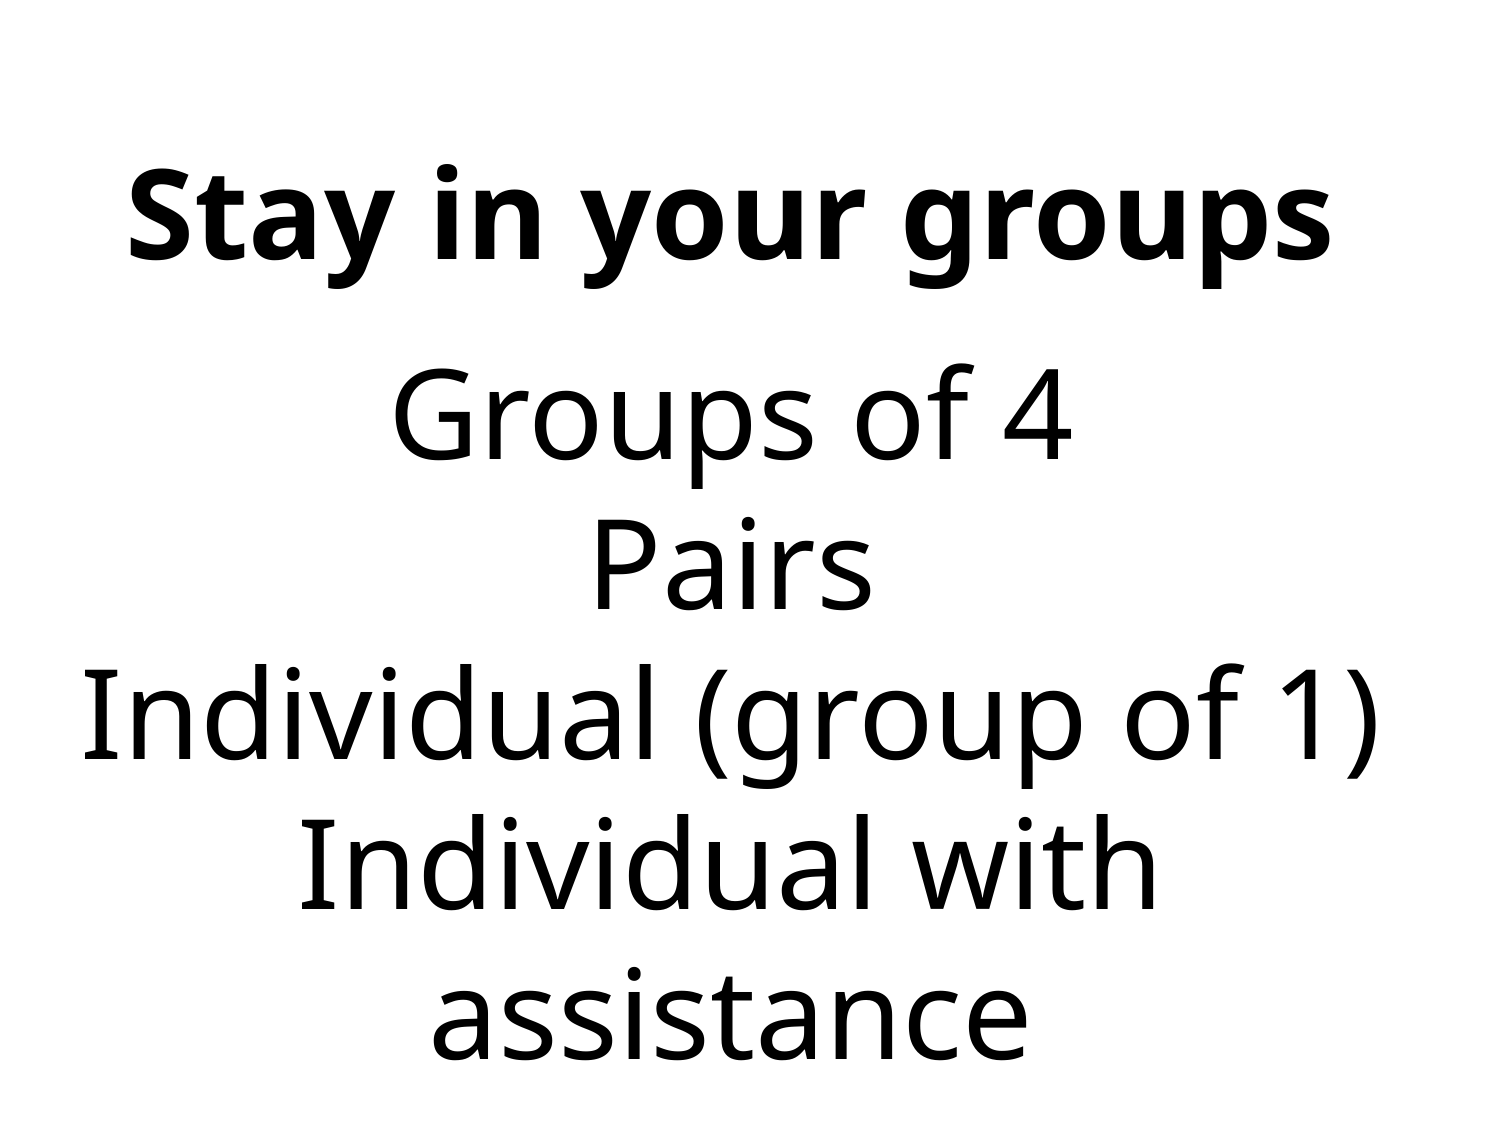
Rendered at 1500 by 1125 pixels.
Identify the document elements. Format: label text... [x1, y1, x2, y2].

text_box Stay in your groups Groups of 4 Pairs Individual (group of 1) Individual with assistance [62, 127, 1400, 1092]
